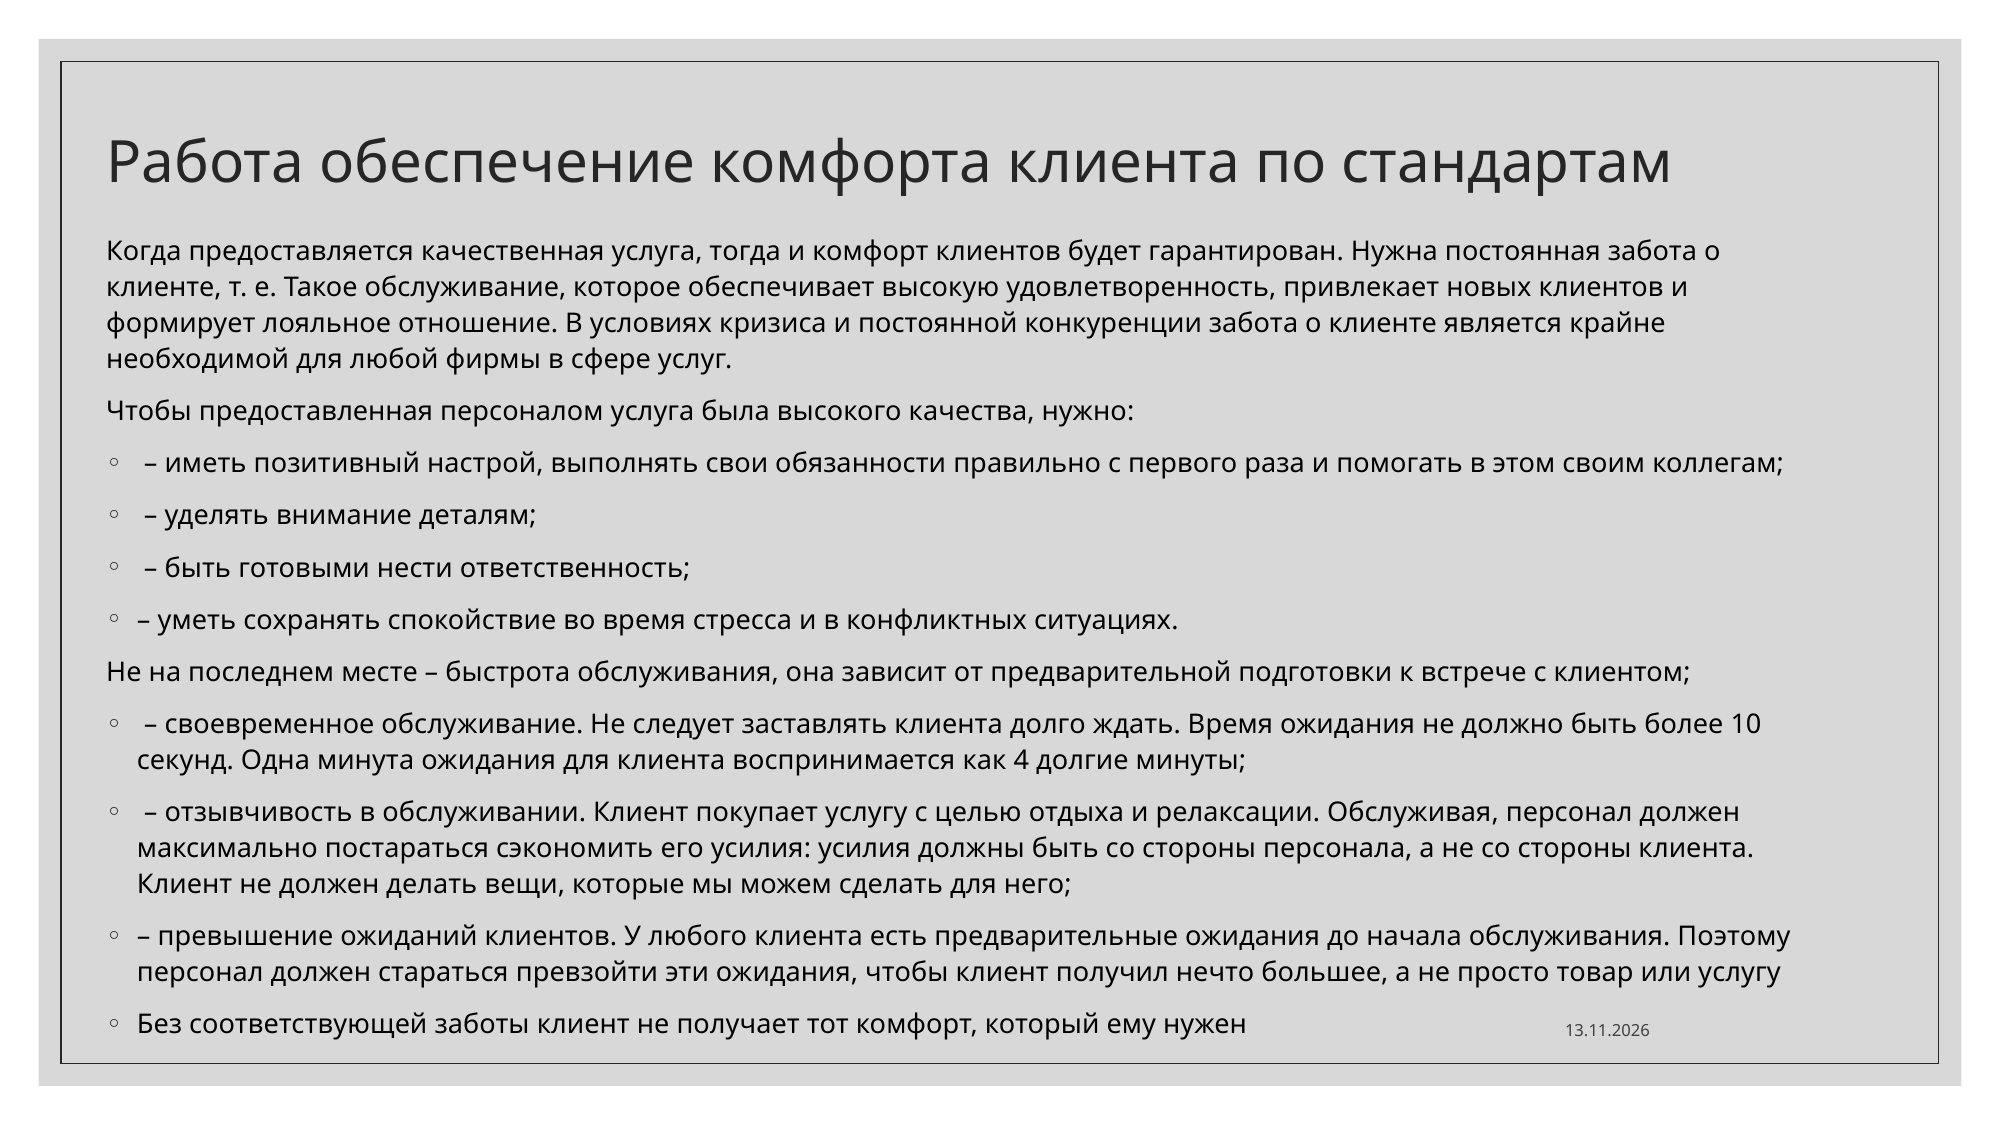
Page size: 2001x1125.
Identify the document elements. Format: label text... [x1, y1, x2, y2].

title Работа обеспечение комфорта клиента по стандартам [91, 105, 1825, 222]
list Когда предоставляется качественная услуга, тогда и комфорт клиентов будет гарантирован. Нужна постоянная забота о клиенте, т. е. Такое обслуживание, которое обеспечивает высокую удовлетворенность, привлекает новых клиентов и формирует лояльное отношение. В условиях кризиса и постоянной конкуренции забота о клиенте является крайне необходимой для любой фирмы в сфере услуг. Чтобы предоставленная персоналом услуга была высокого качества, нужно: – иметь позитивный настрой, выполнять свои обязанности правильно с первого раза и помогать в этом своим коллегам; – уделять внимание деталям; – быть готовыми нести ответственность; – уметь сохранять спокойствие во время стресса и в конфликтных ситуациях. Не на последнем месте – быстрота обслуживания, она зависит от предварительной подготовки к встрече с клиентом; – своевременное обслуживание. Не следует заставлять клиента долго ждать. Время ожидания не должно быть более 10 секунд. Одна минута ожидания для клиента воспринимается как 4 долгие минуты; – отзывчивость в обслуживании. Клиент покупает услугу с целью отдыха и релаксации. Обслуживая, персонал должен максимально постараться сэкономить его усилия: усилия должны быть со стороны персонала, а не со стороны клиента. Клиент не должен делать вещи, которые мы можем сделать для него; – превышение ожиданий клиентов. У любого клиента есть предварительные ожидания до начала обслуживания. Поэтому персонал должен стараться превзойти эти ожидания, чтобы клиент получил нечто большее, а не просто товар или услугу Без соответствующей заботы клиент не получает тот комфорт, который ему нужен [91, 222, 1825, 1050]
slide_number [1190, 990, 1665, 1050]
